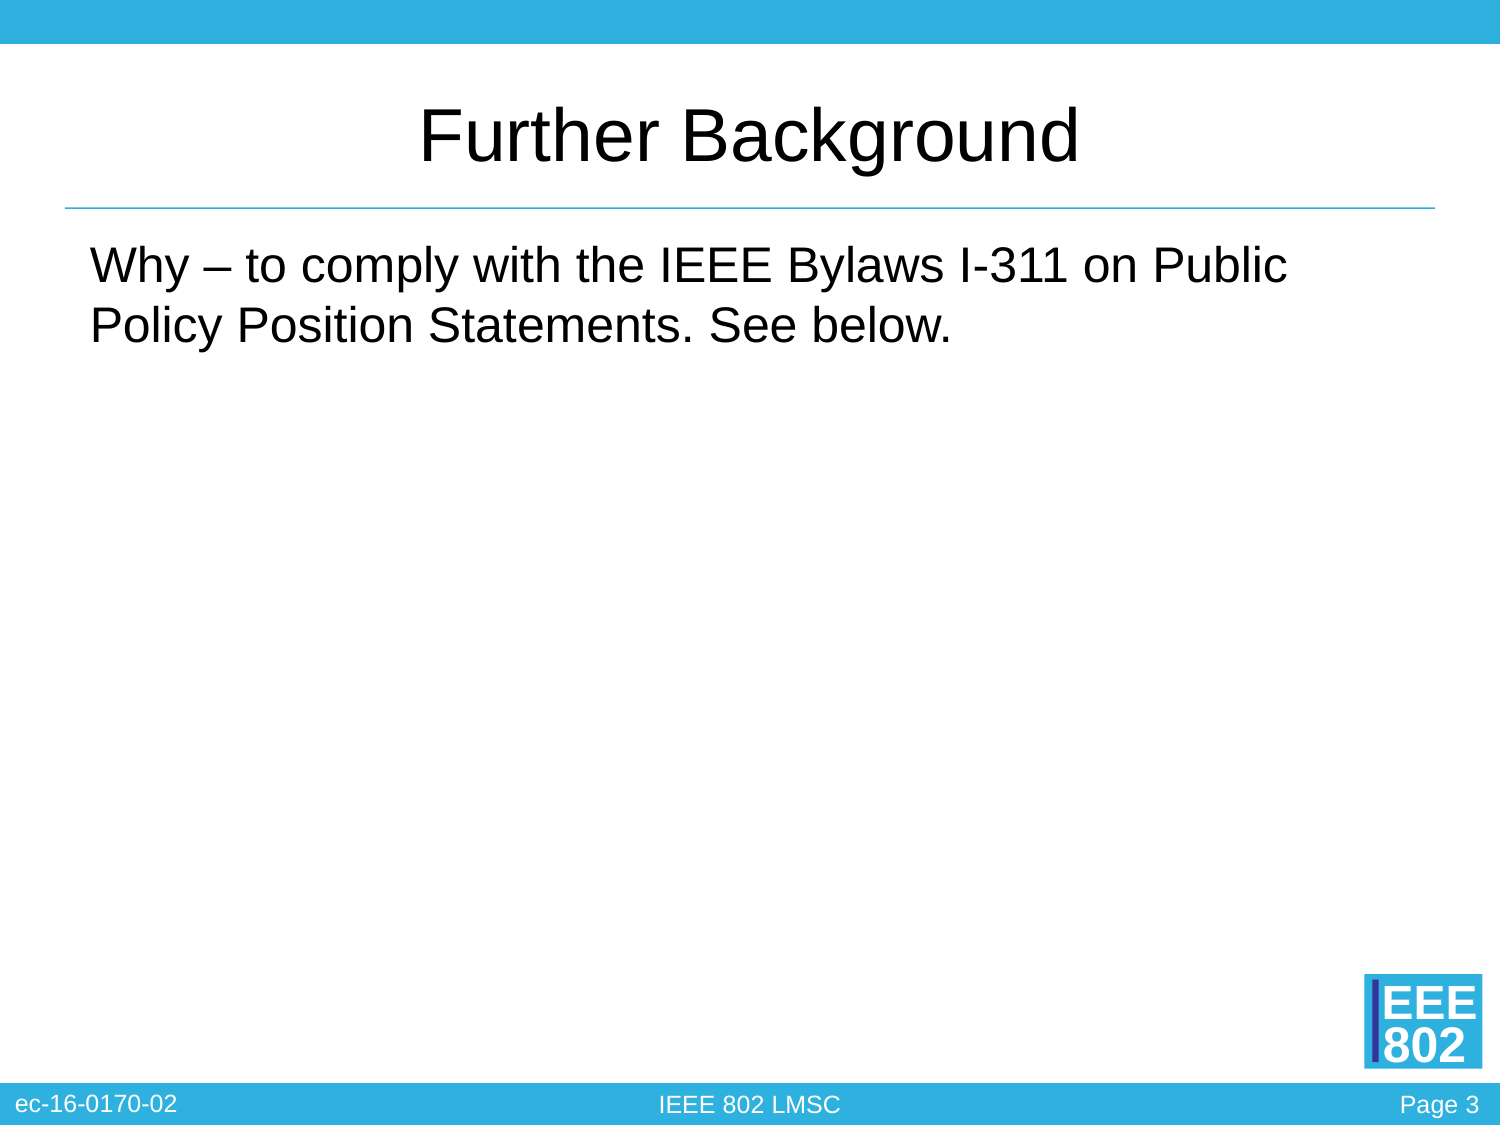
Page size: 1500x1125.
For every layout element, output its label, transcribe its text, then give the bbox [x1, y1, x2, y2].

title Further Background [75, 66, 1425, 197]
text_box Why – to comply with the IEEE Bylaws I-311 on Public Policy Position Statements. See below. [75, 224, 1450, 360]
